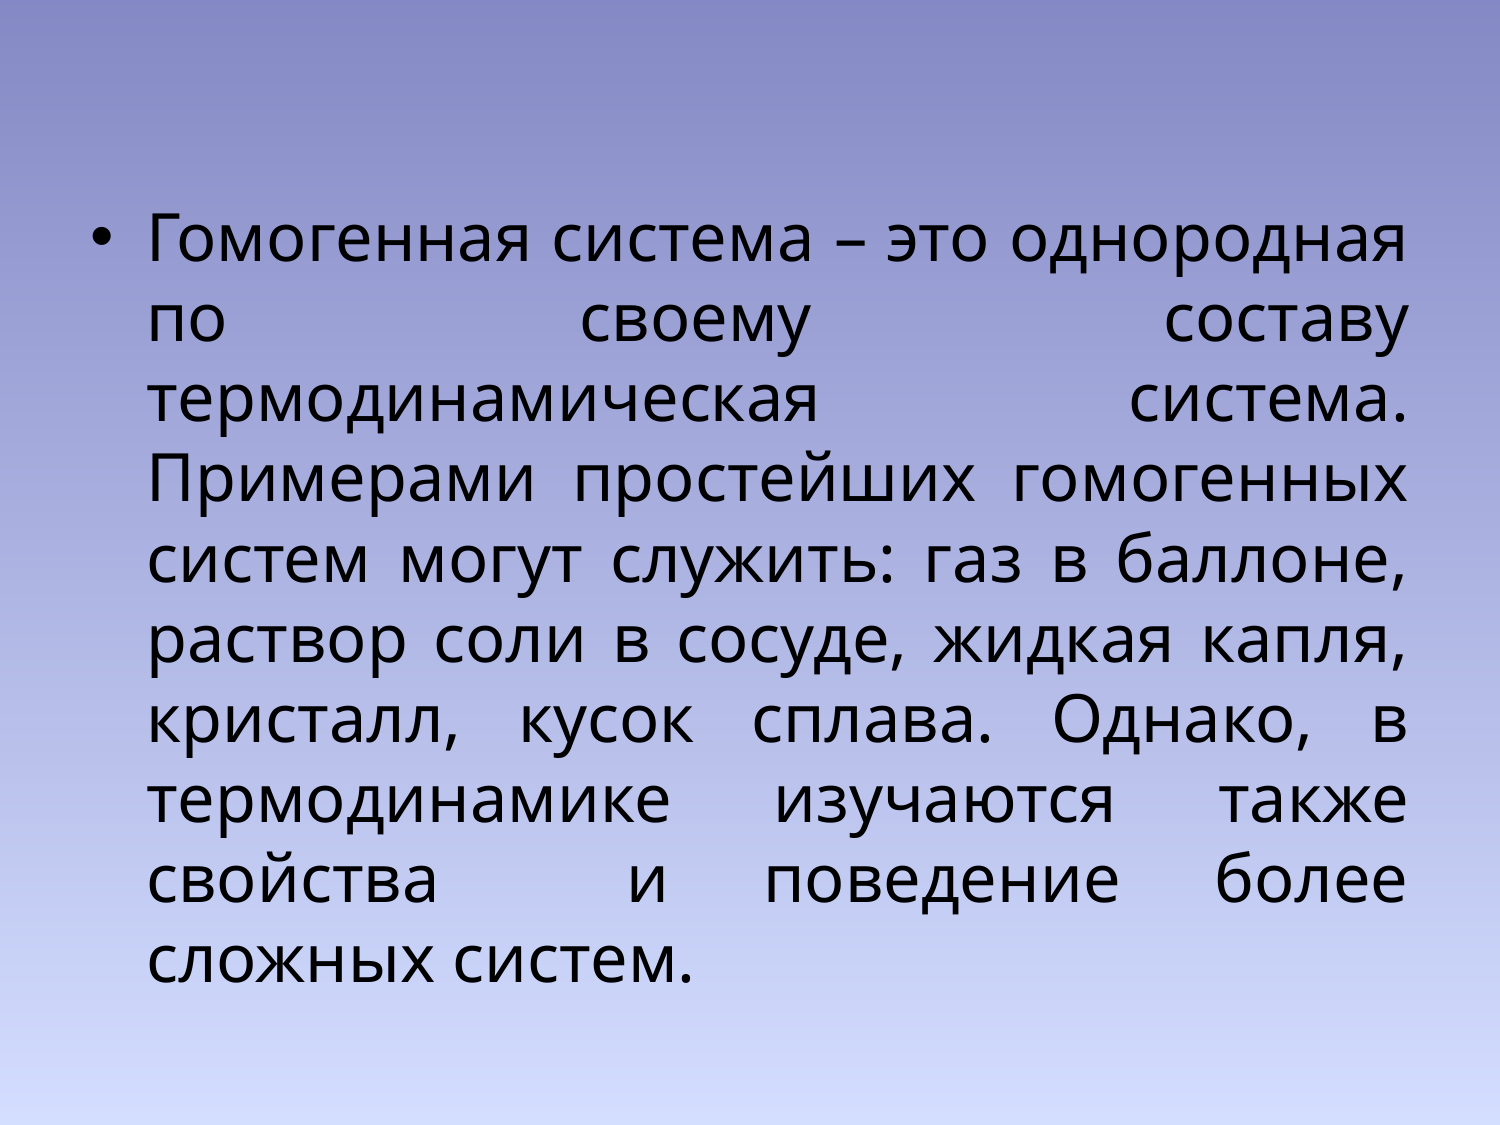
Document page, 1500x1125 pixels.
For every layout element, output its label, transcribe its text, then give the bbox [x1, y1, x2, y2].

list Гомогенная система – это однородная по своему составу термодинамическая система. Примерами простейших гомогенных систем могут служить: газ в баллоне, раствор соли в сосуде, жидкая капля, кристалл, кусок сплава. Однако, в термодинамике изучаются также свойства и поведение более сложных систем. [75, 187, 1425, 1005]
